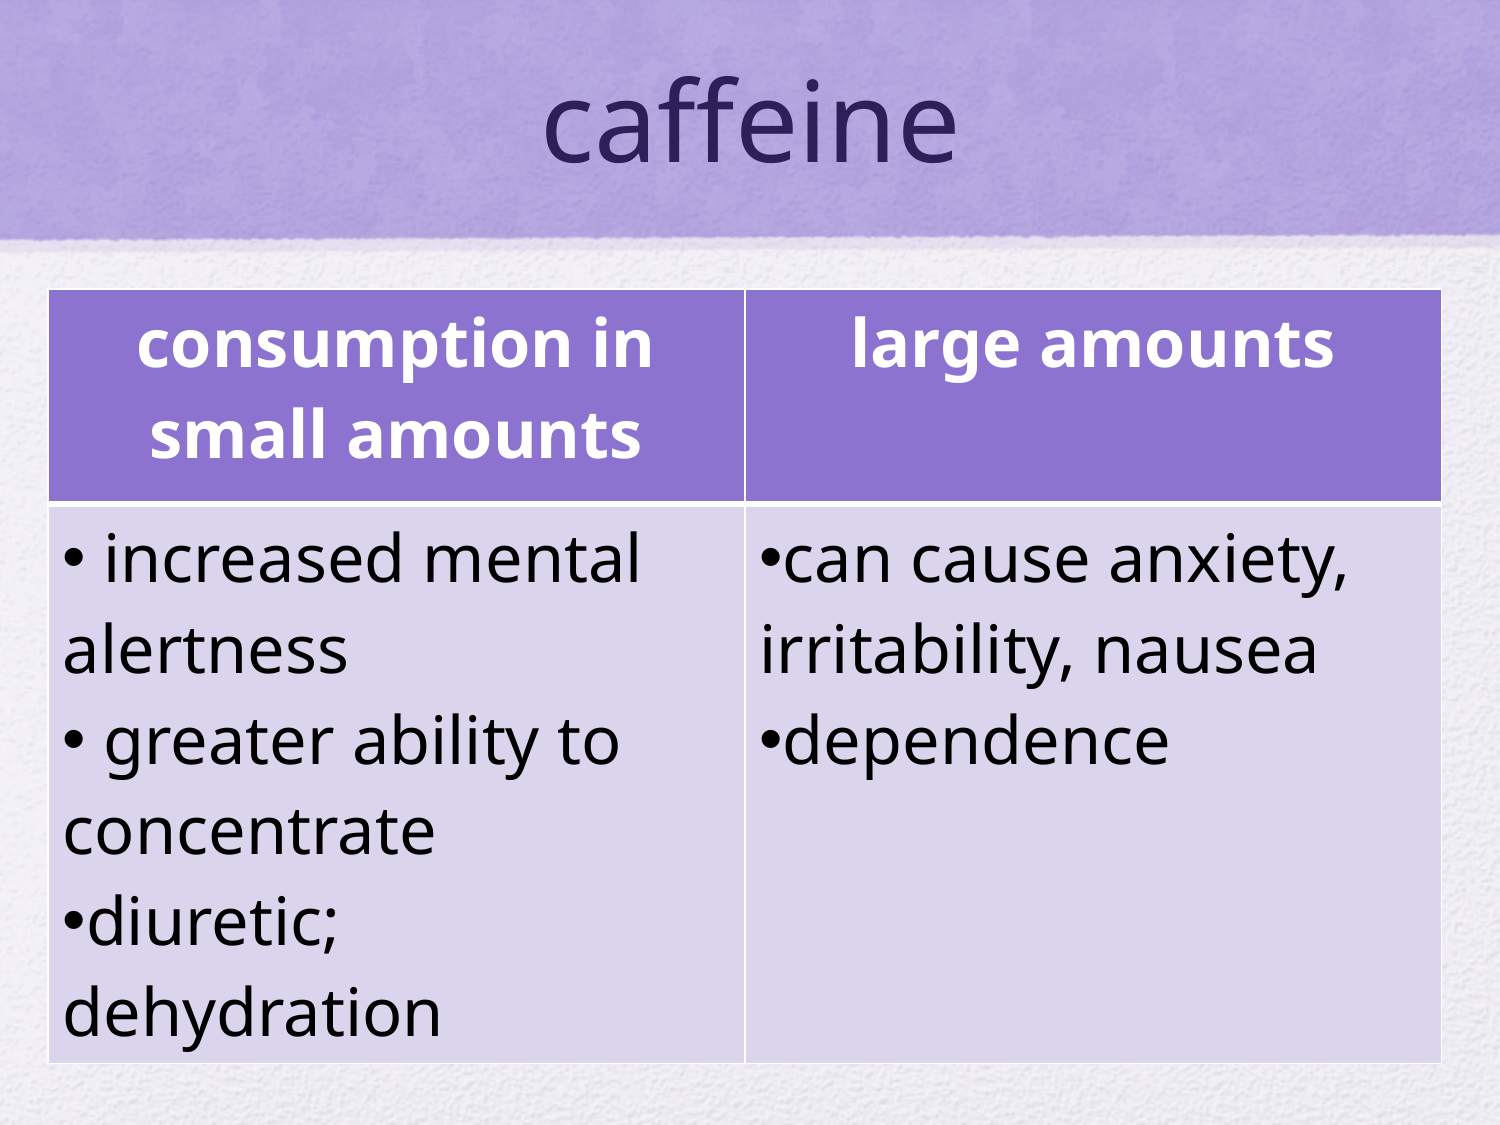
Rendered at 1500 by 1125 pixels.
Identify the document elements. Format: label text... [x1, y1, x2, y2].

table_cell increased mental alertness greater ability to concentrate diuretic; dehydration [49, 507, 744, 1063]
table_cell can cause anxiety, irritability, nausea dependence [746, 507, 1441, 1063]
title caffeine [129, 6, 1372, 239]
table_header large amounts [746, 290, 1441, 501]
table_header consumption in small amounts [49, 290, 744, 501]
picture [0, 225, 1500, 1125]
